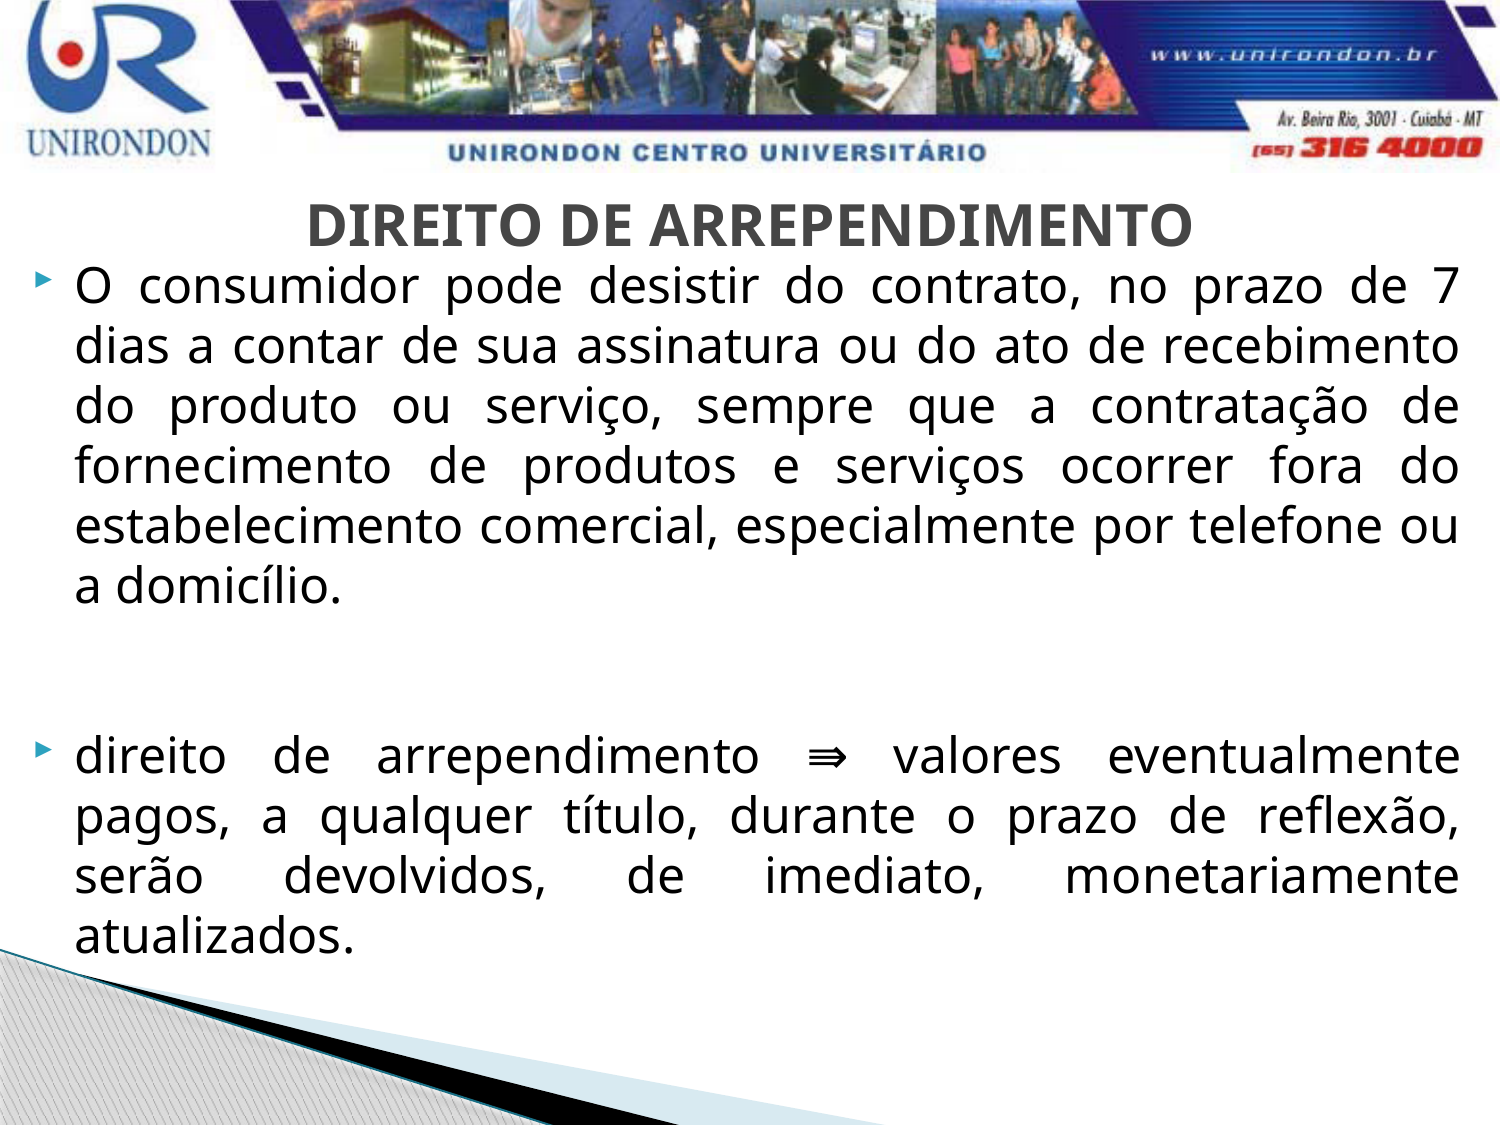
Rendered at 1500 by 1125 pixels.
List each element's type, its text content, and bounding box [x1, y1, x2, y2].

picture [0, 0, 1500, 174]
list O consumidor pode desistir do contrato, no prazo de 7 dias a contar de sua assinatura ou do ato de recebimento do produto ou serviço, sempre que a contratação de fornecimento de produtos e serviços ocorrer fora do estabelecimento comercial, especialmente por telefone ou a domicílio. direito de arrependimento ⇛ valores eventualmente pagos, a qualquer título, durante o prazo de reflexão, serão devolvidos, de imediato, monetariamente atualizados. [0, 246, 1477, 1079]
title DIREITO DE ARREPENDIMENTO [0, 183, 1500, 270]
